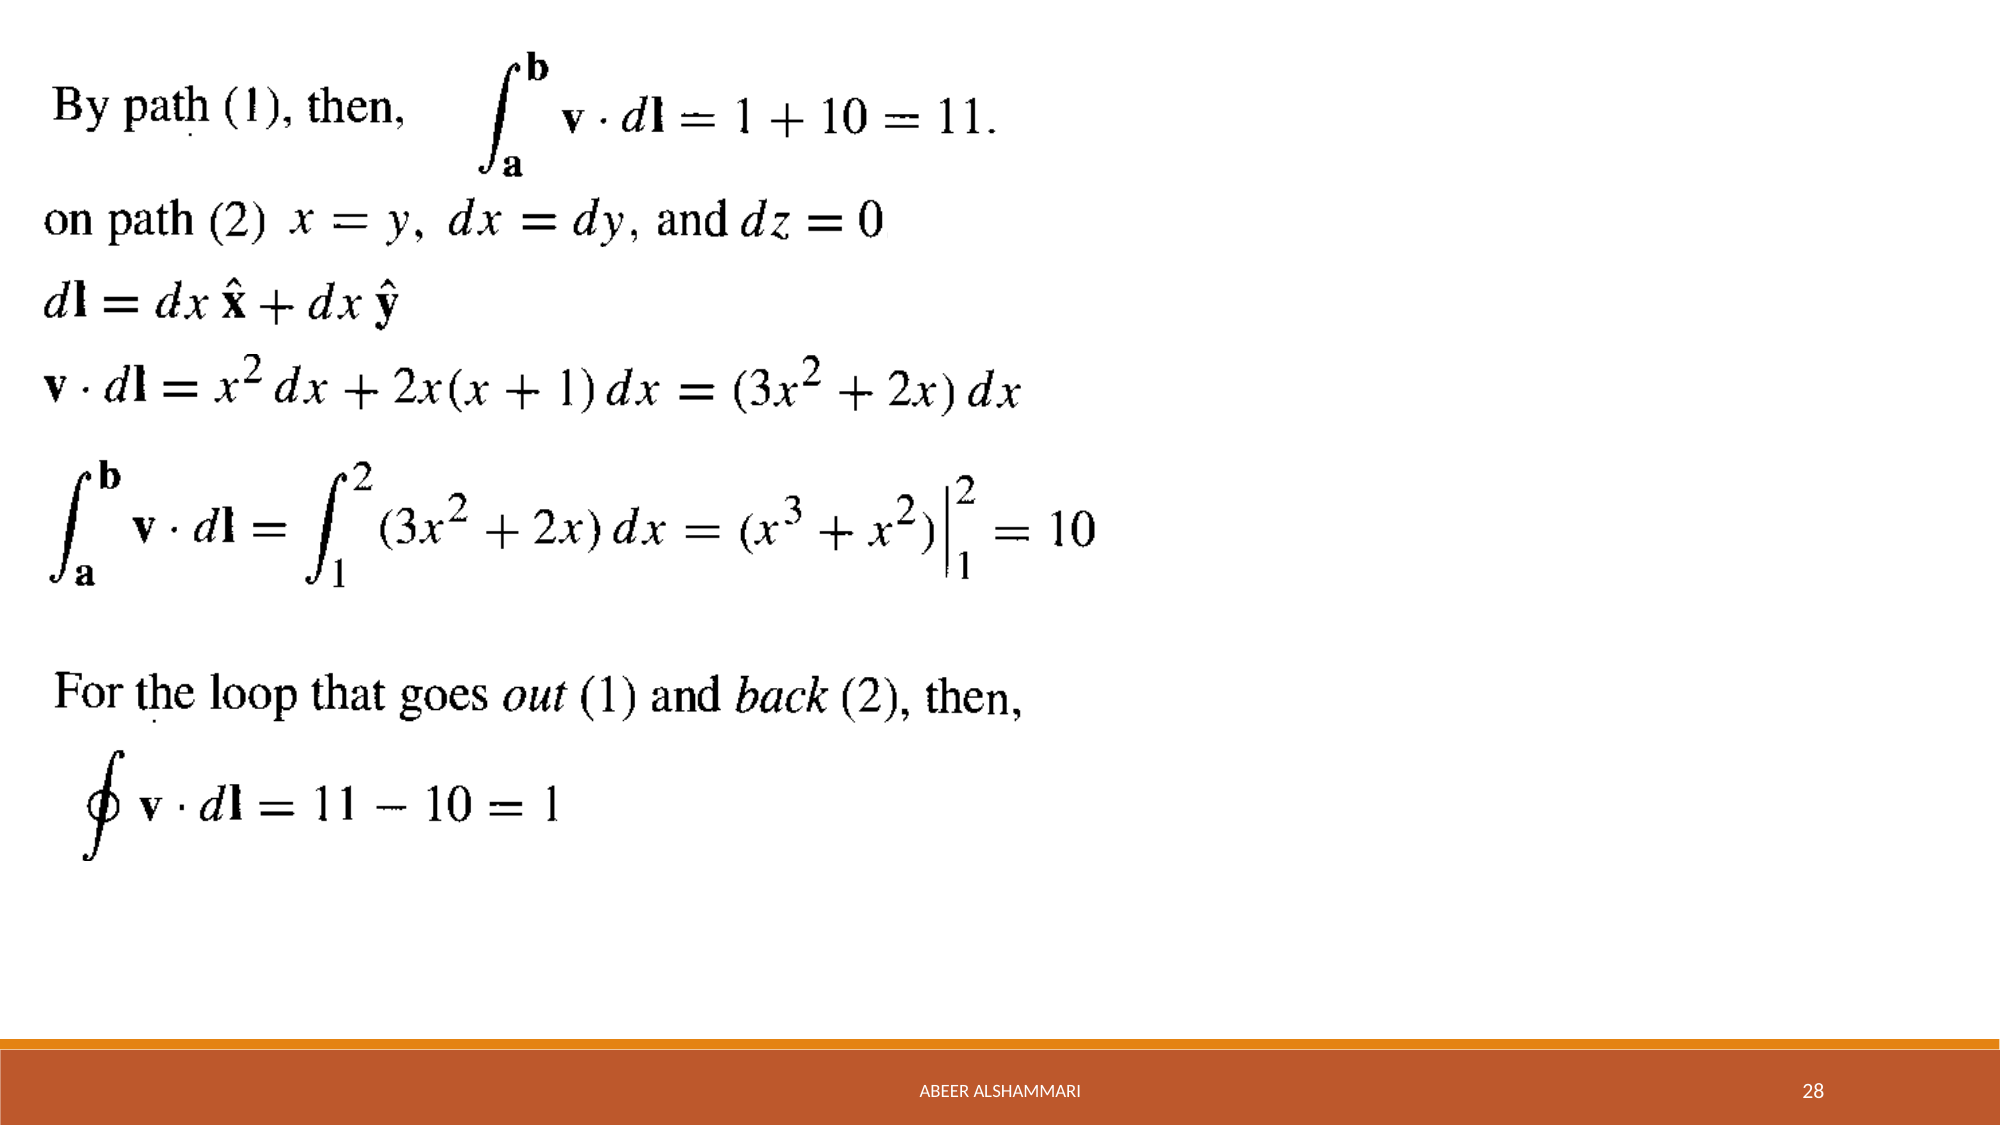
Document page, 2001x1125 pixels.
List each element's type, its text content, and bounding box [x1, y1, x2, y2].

picture [34, 272, 400, 342]
picture [28, 53, 425, 153]
picture [34, 178, 266, 249]
picture [282, 196, 888, 247]
slide_number 28 [1624, 1059, 1840, 1120]
picture [34, 448, 1100, 589]
picture [460, 22, 1001, 184]
footer Abeer Alshammari [604, 1059, 1396, 1120]
picture [28, 353, 1024, 421]
picture [34, 654, 1030, 861]
